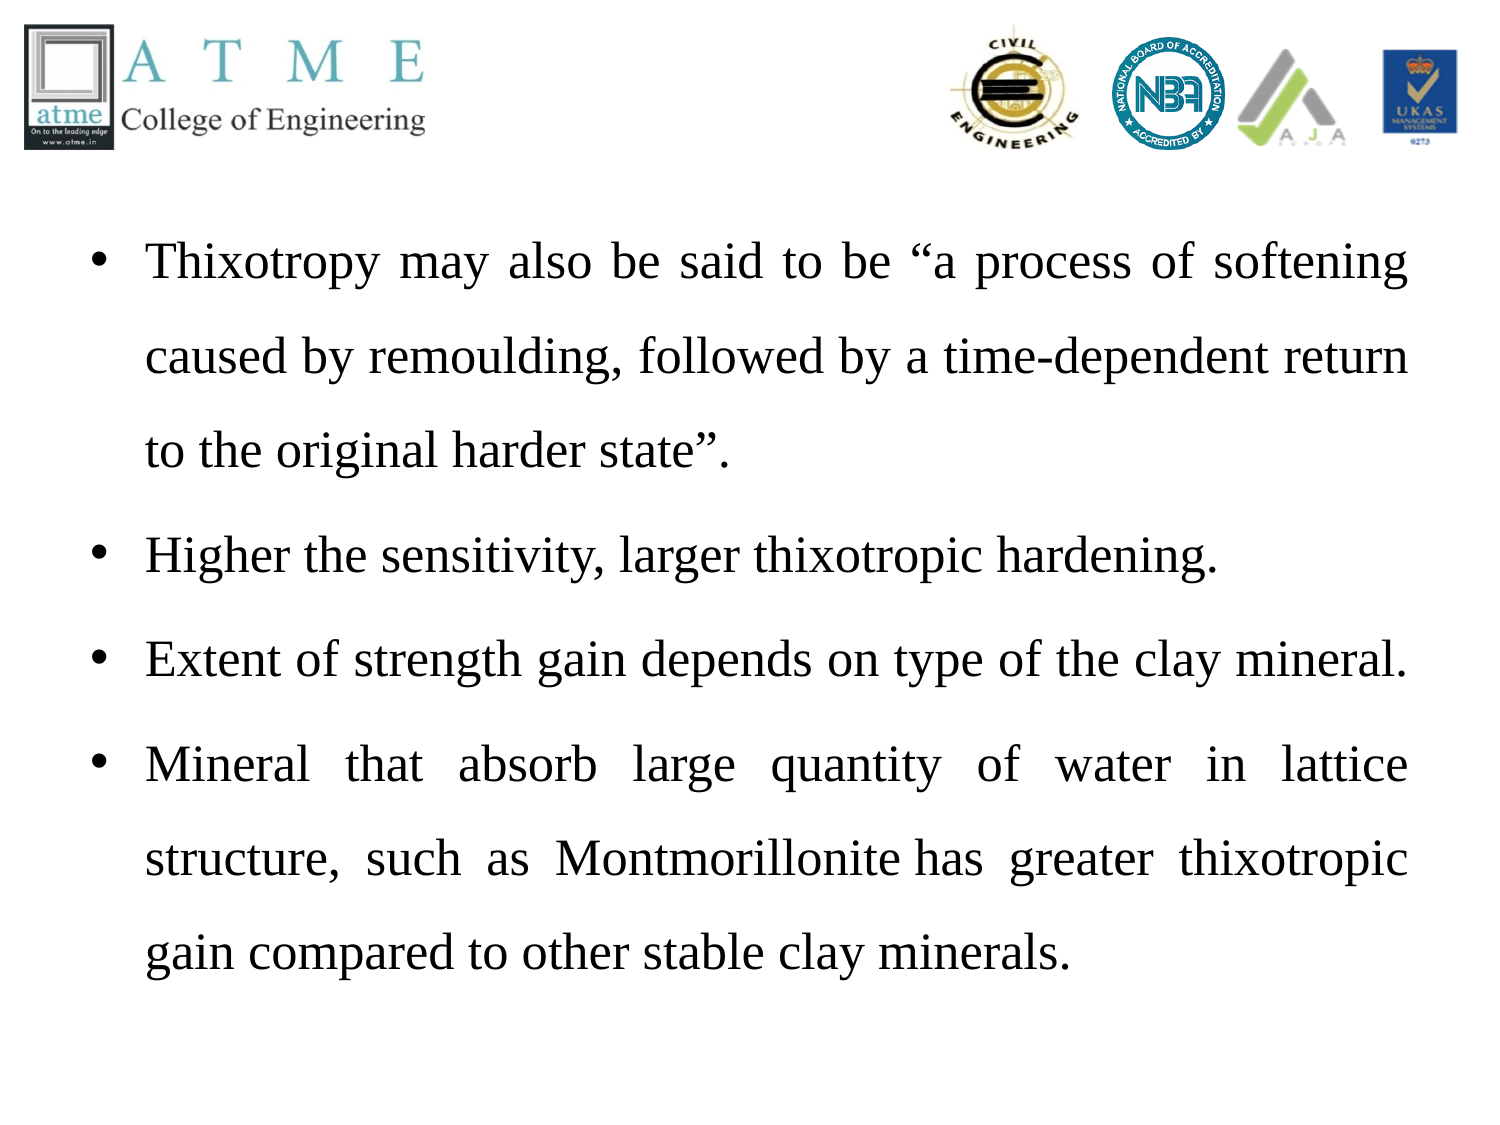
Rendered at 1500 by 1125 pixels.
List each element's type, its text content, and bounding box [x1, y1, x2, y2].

picture [1179, 37, 1225, 79]
picture [950, 24, 1080, 150]
picture [1237, 49, 1458, 146]
picture [24, 24, 425, 150]
picture [1184, 109, 1225, 150]
picture [1112, 37, 1213, 150]
list Thixotropy may also be said to be “a process of softening caused by remoulding, followed by a time-dependent return to the original harder state”. Higher the sensitivity, larger thixotropic hardening. Extent of strength gain depends on type of the clay mineral. Mineral that absorb large quantity of water in lattice structure, such as Montmorillonite has greater thixotropic gain compared to other stable clay minerals. [75, 187, 1425, 1005]
picture [1209, 103, 1218, 120]
